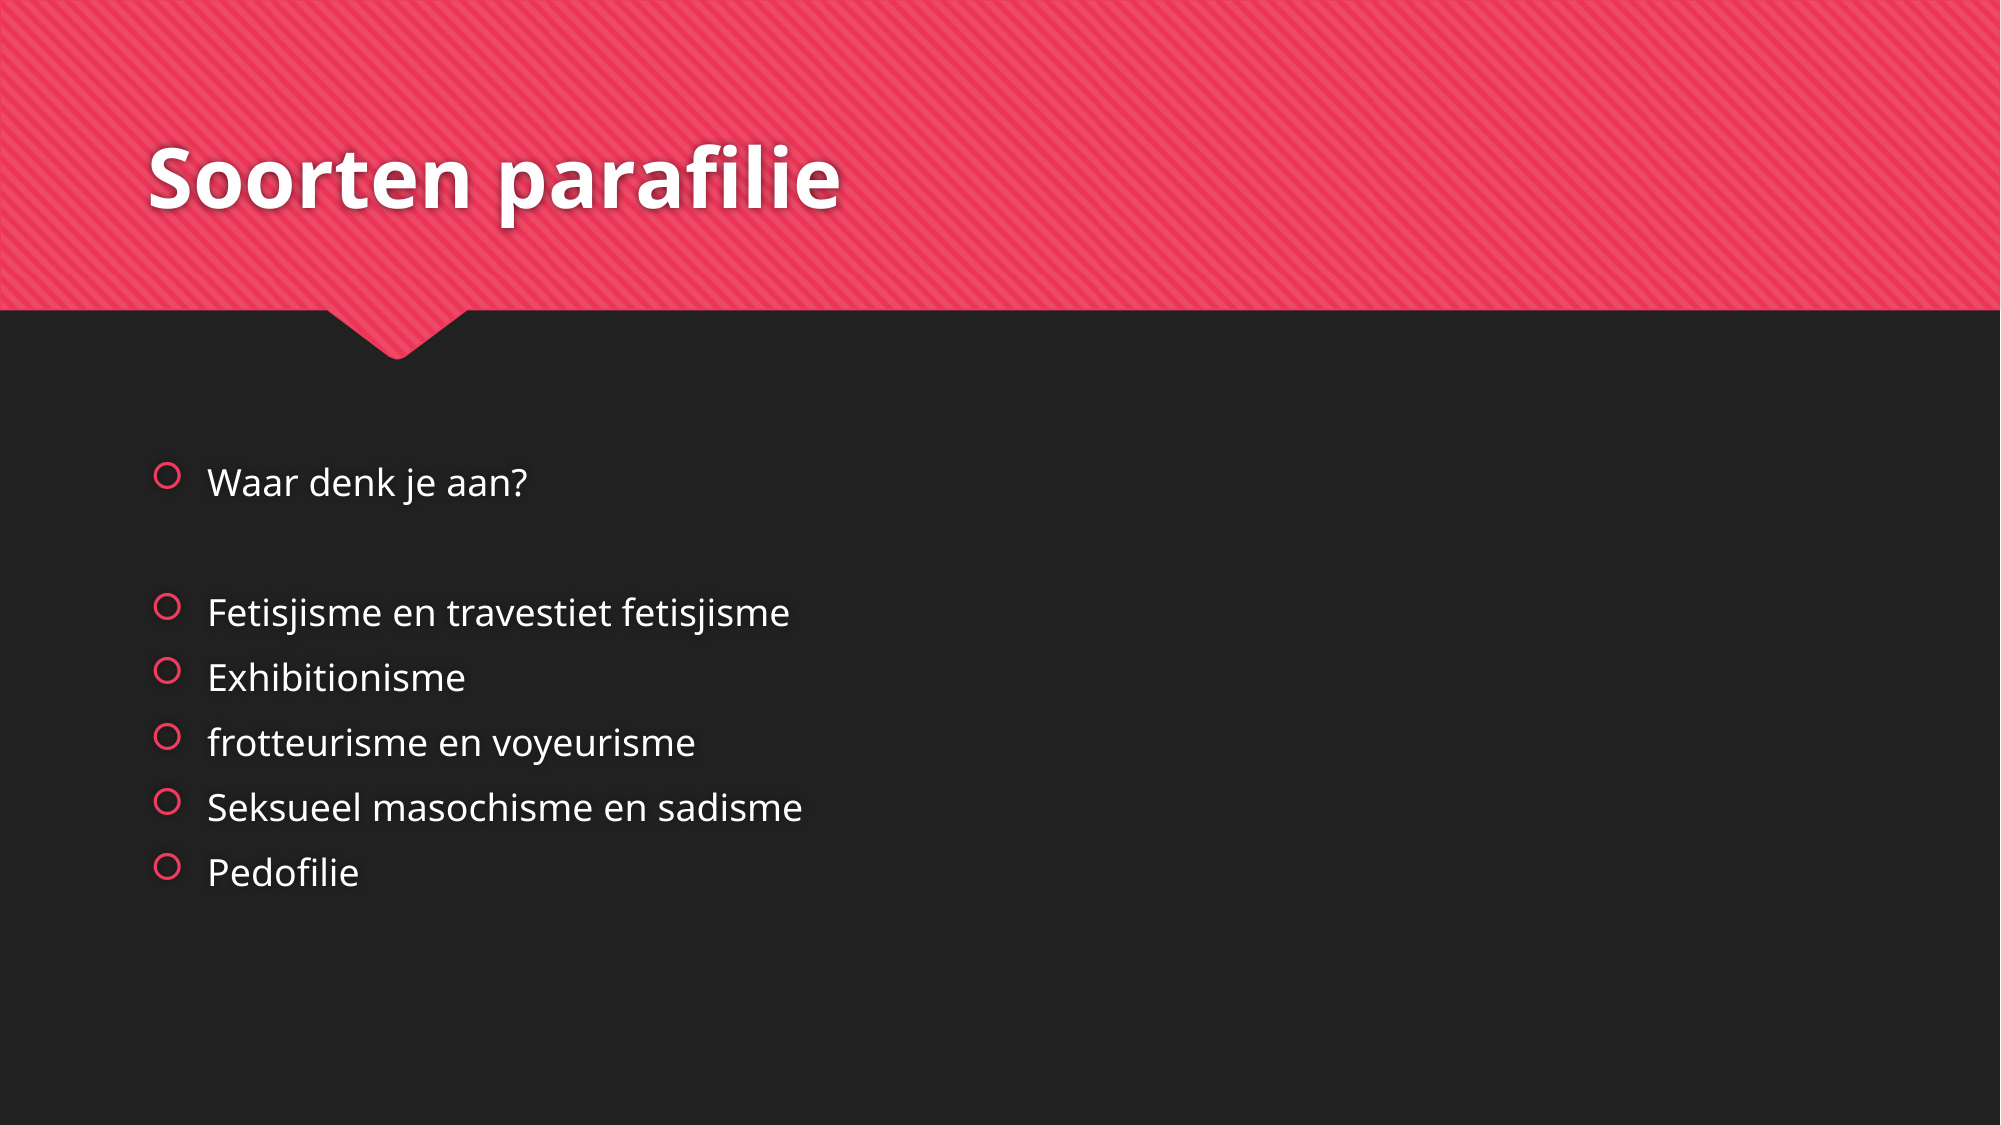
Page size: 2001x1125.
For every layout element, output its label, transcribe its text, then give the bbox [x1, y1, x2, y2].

list Waar denk je aan? Fetisjisme en travestiet fetisjisme Exhibitionisme frotteurisme en voyeurisme Seksueel masochisme en sadisme Pedofilie [135, 443, 1868, 1040]
title Soorten parafilie [132, 73, 1868, 233]
